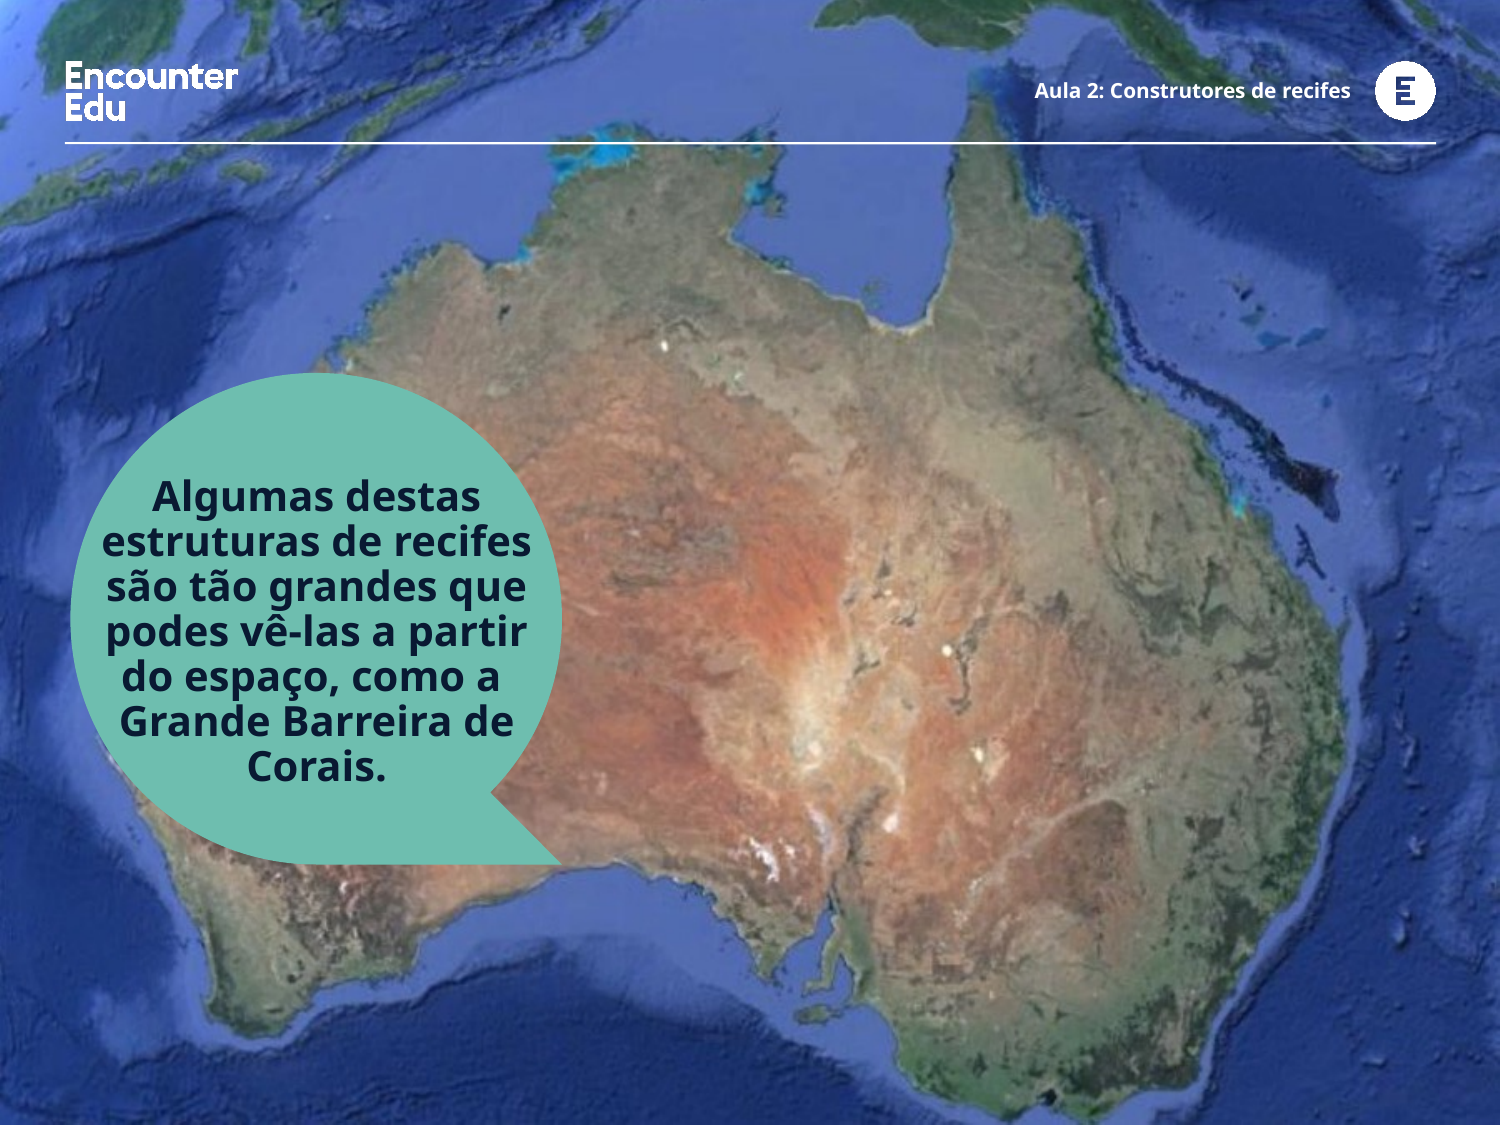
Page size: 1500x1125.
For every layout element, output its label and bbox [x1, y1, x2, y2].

text_box [70, 372, 563, 871]
picture [0, 0, 1500, 1125]
